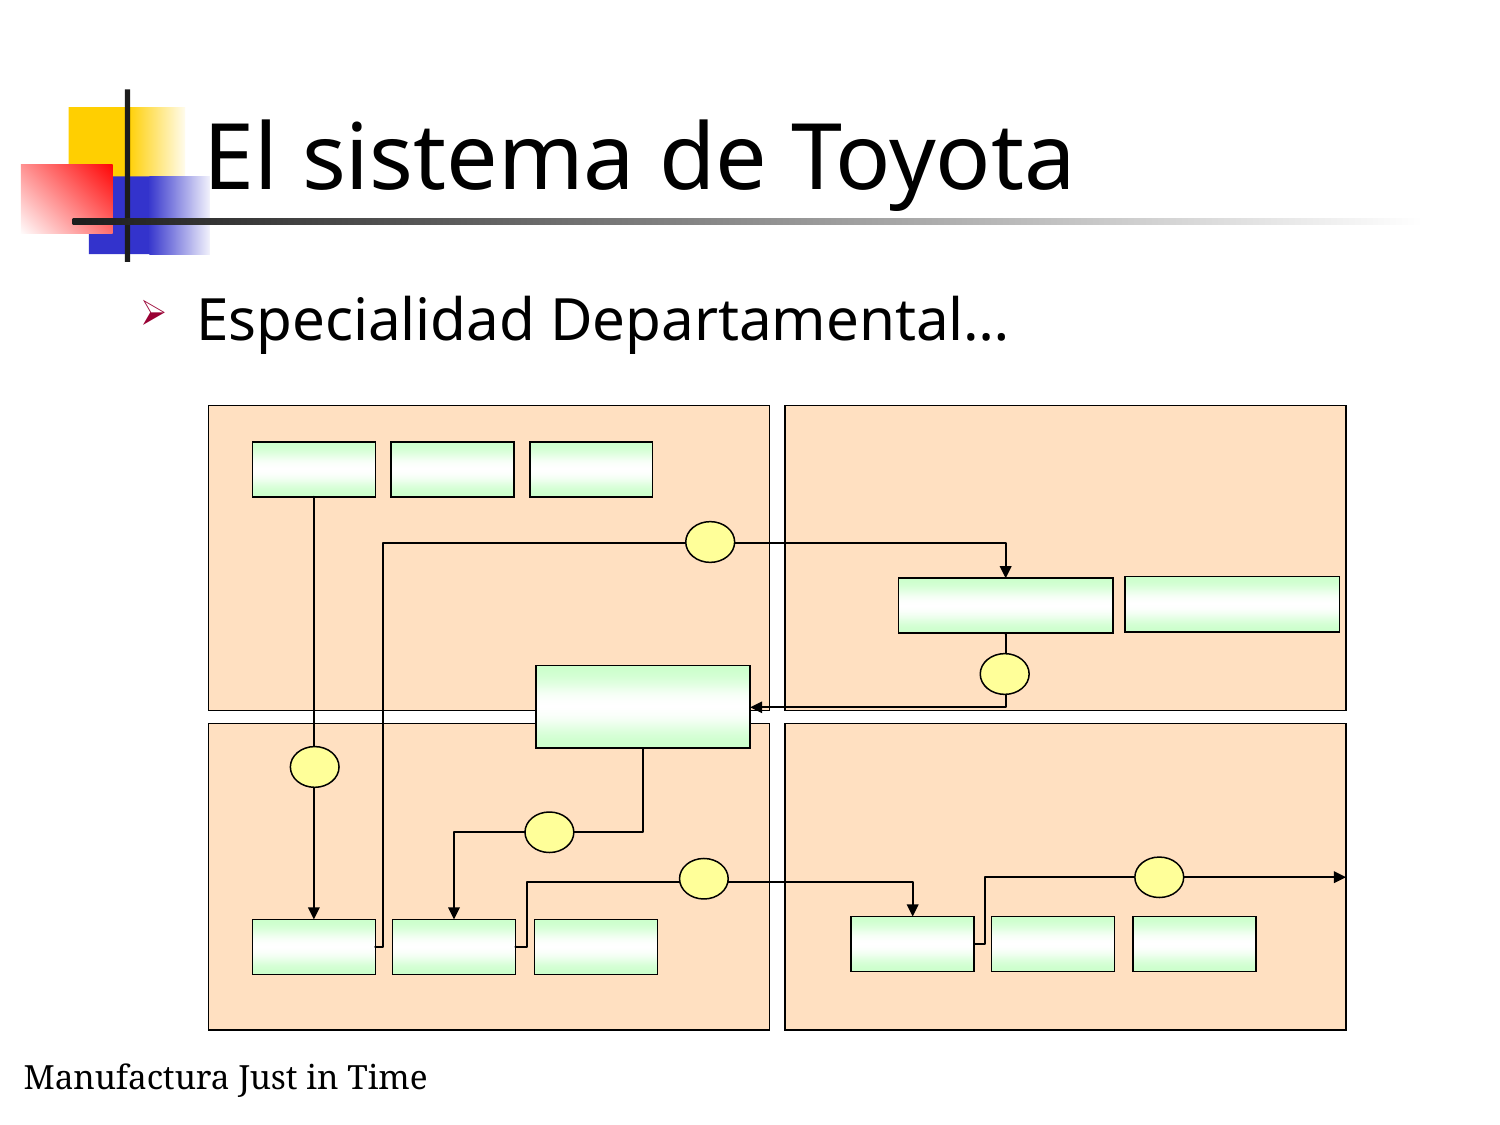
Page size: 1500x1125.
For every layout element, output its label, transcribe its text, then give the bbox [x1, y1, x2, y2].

title El sistema de Toyota [188, 27, 1468, 216]
list Especialidad Departamental… [124, 274, 1401, 1007]
picture [137, 374, 1401, 1069]
